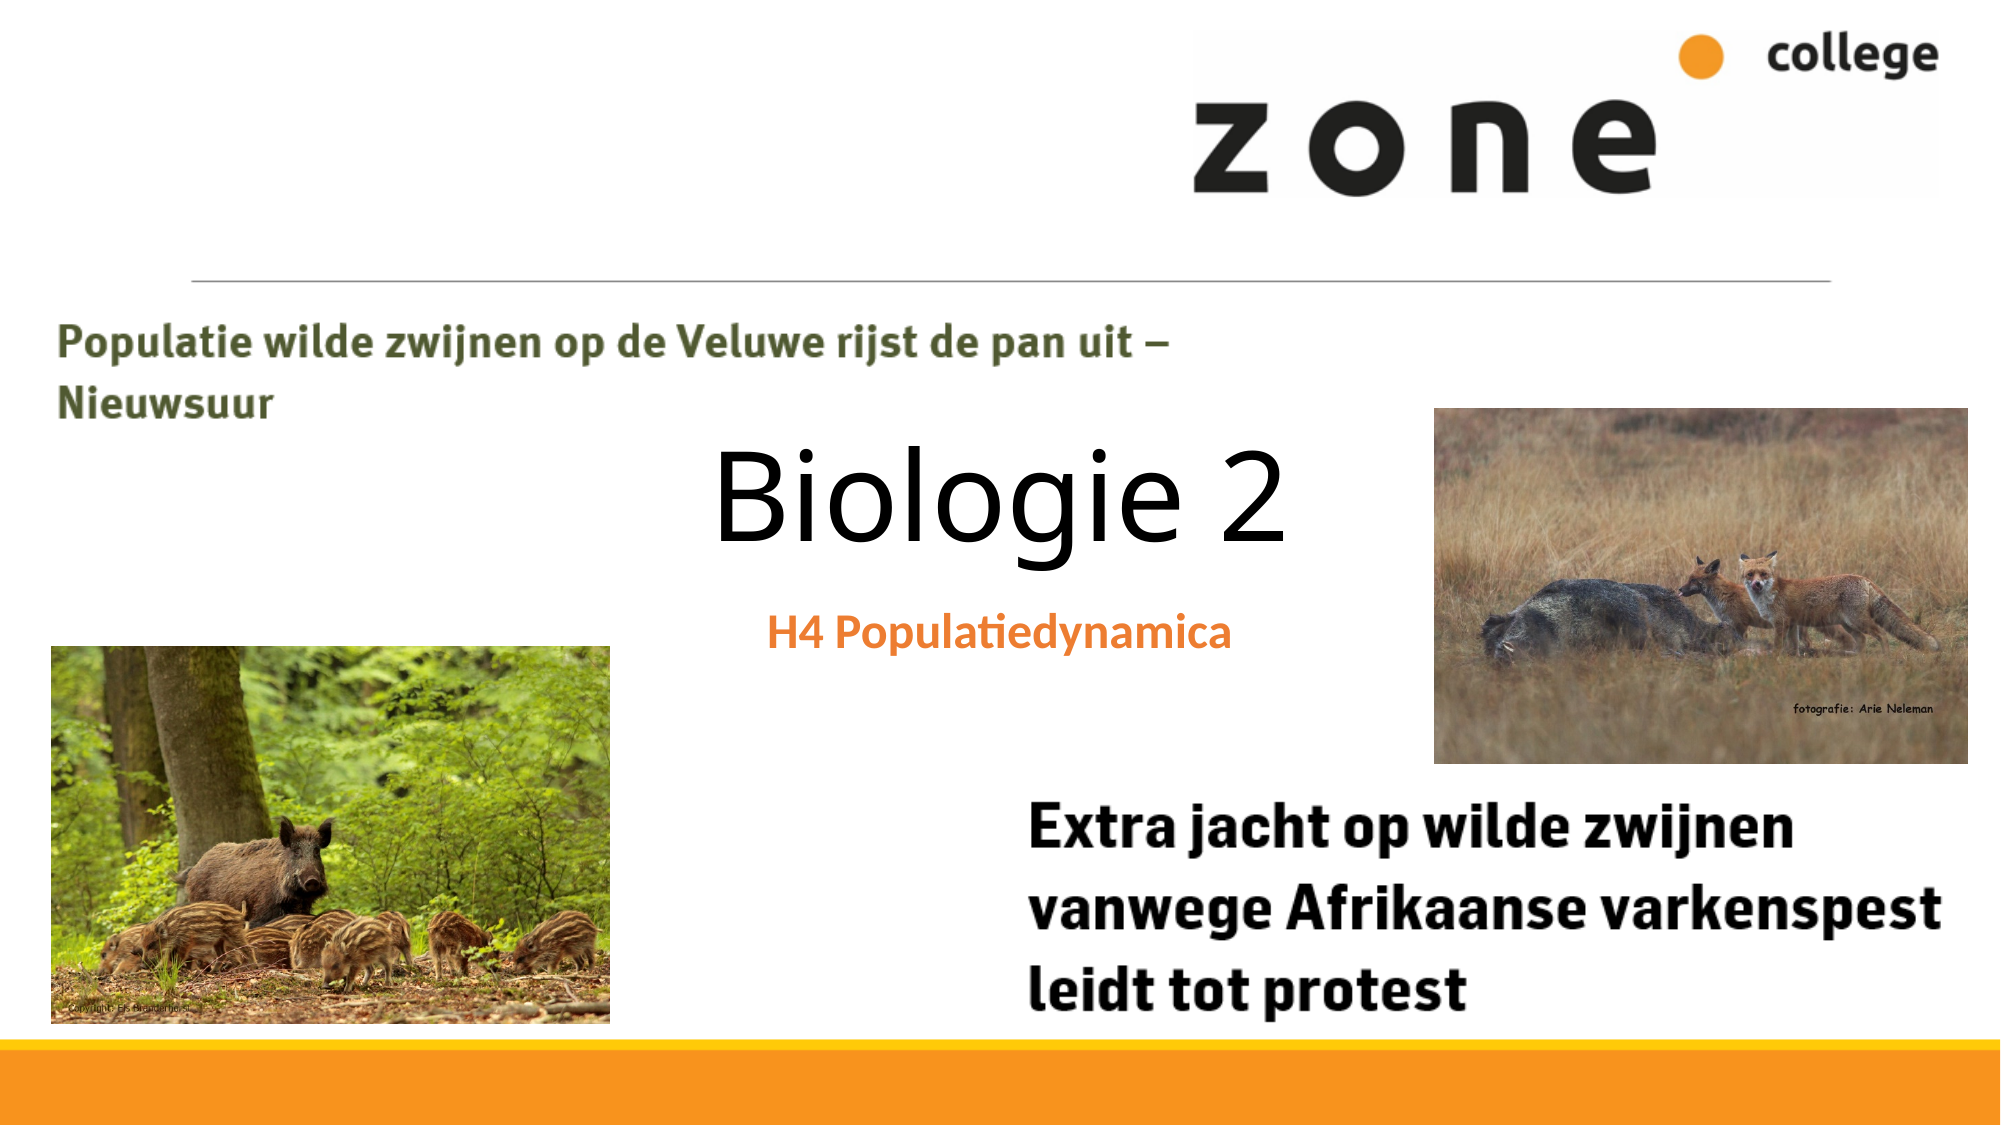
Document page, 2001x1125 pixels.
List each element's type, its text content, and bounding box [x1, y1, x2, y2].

picture [0, 0, 2001, 1125]
title Biologie 2 [249, 184, 1750, 576]
subtitle H4 Populatiedynamica [249, 597, 1750, 870]
